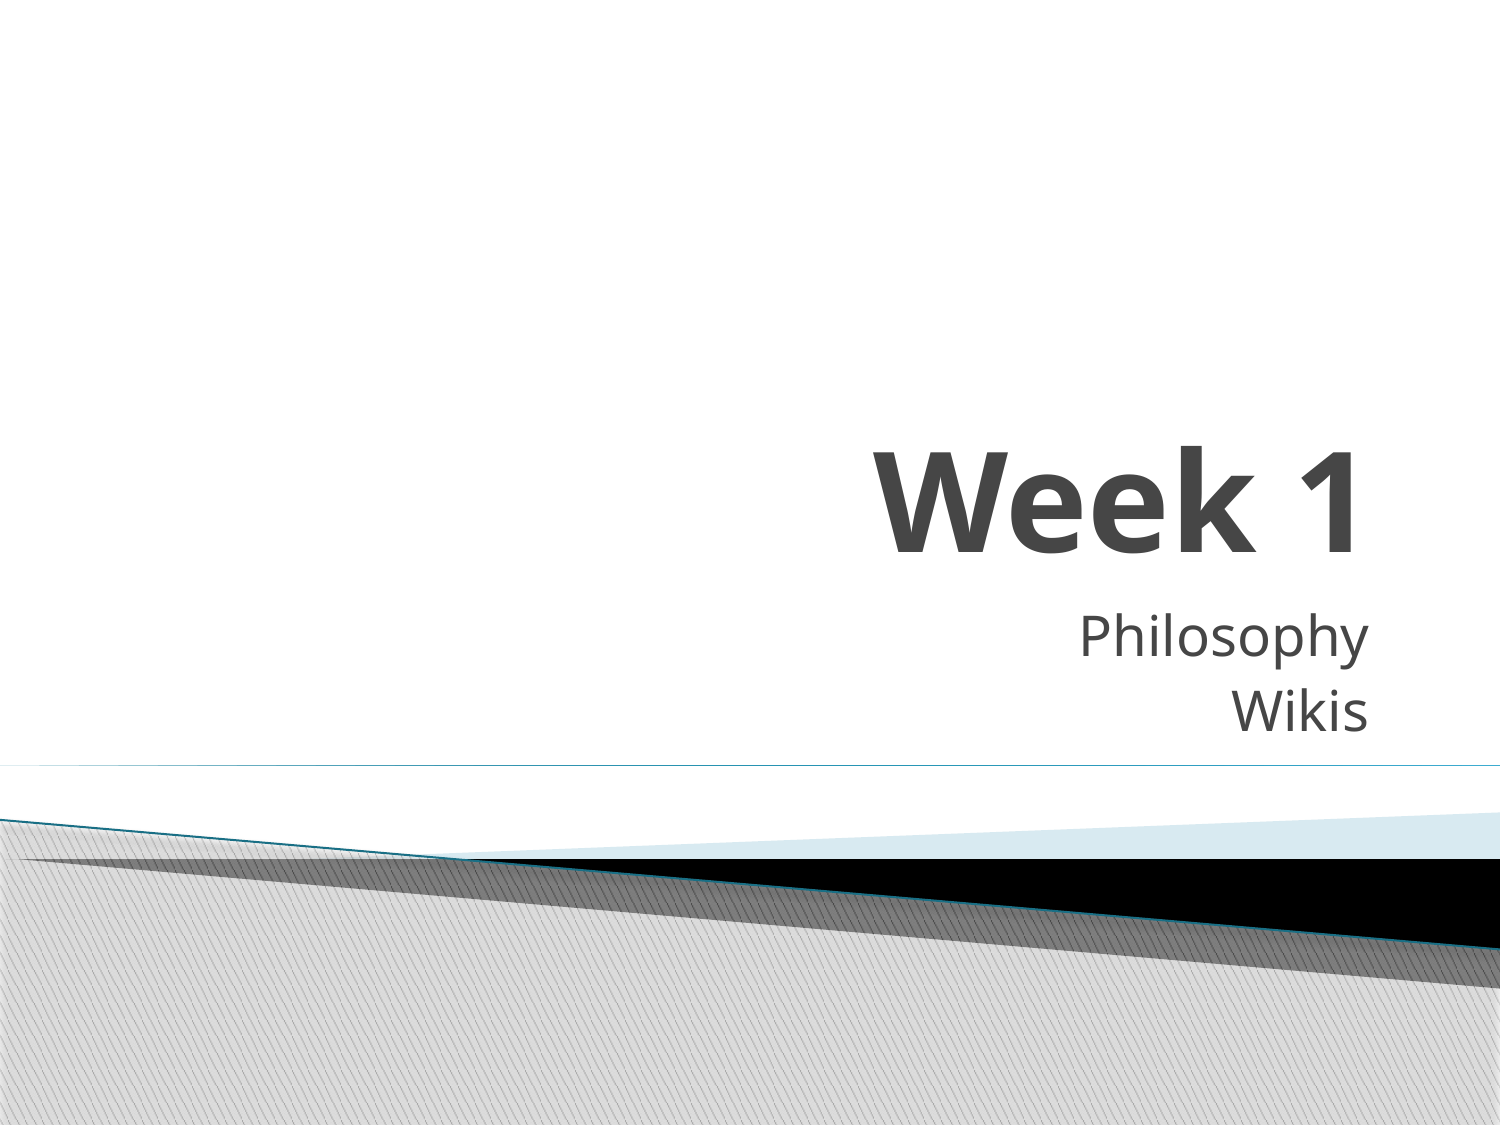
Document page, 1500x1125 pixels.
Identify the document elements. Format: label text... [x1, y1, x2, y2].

subtitle Philosophy Wikis [112, 592, 1388, 790]
picture [5, 859, 1500, 989]
title Week 1 [112, 287, 1388, 588]
